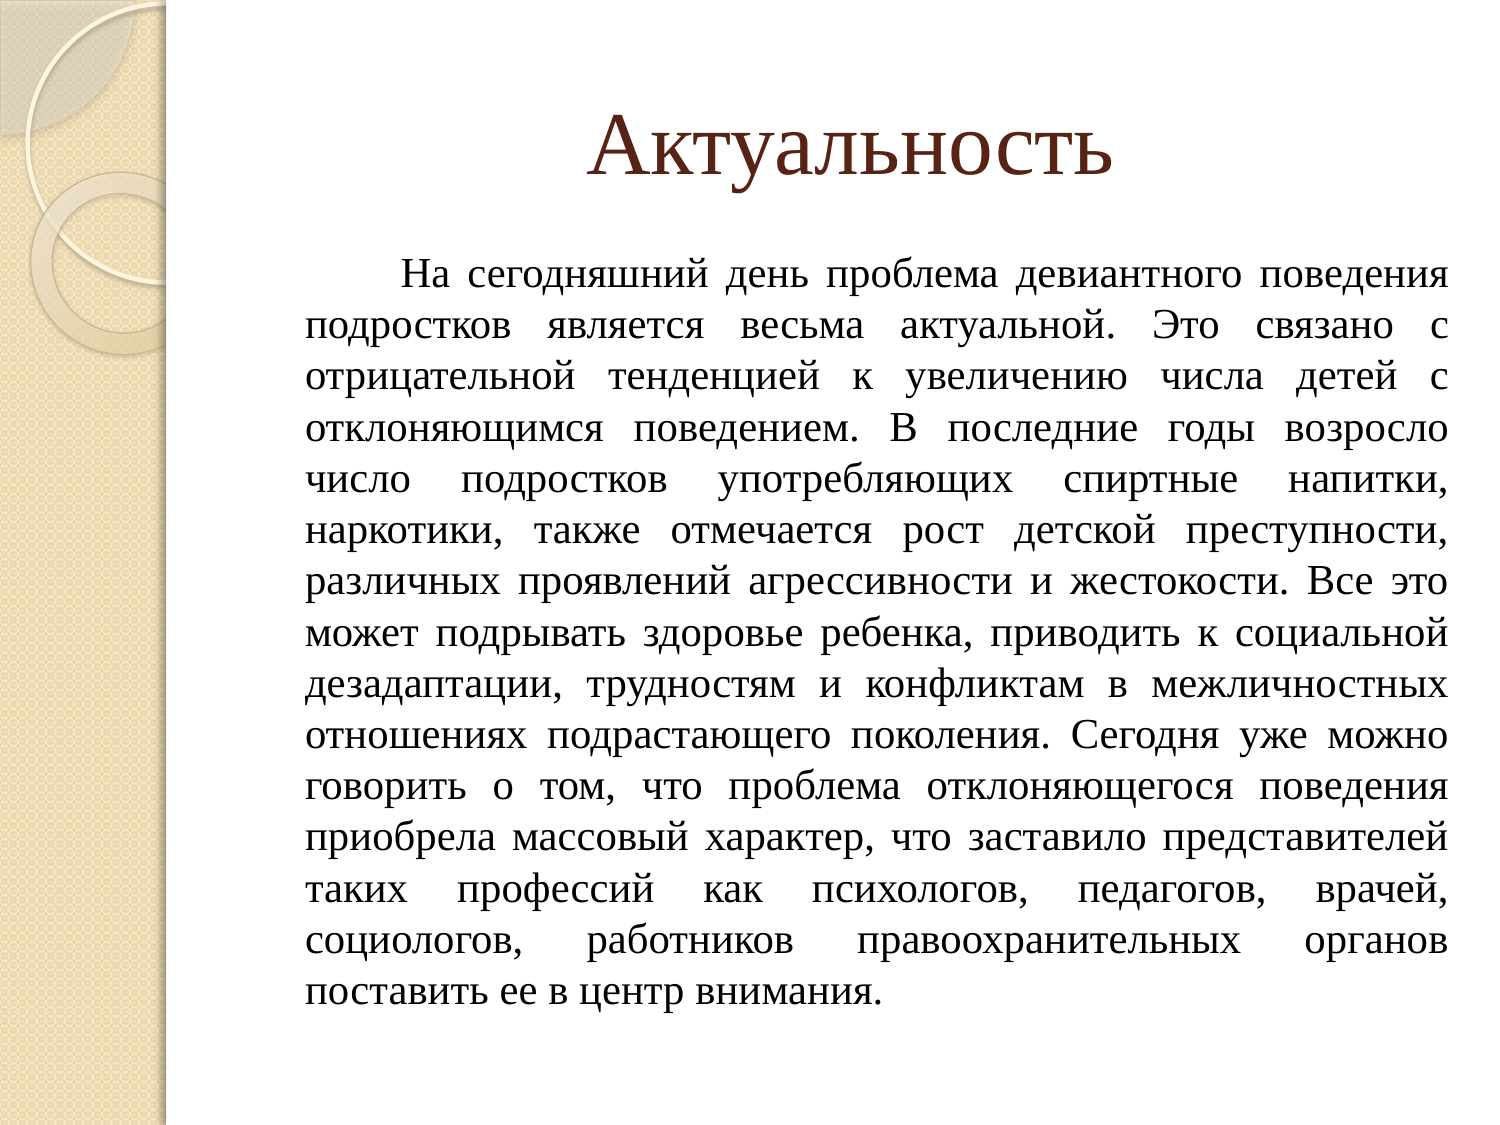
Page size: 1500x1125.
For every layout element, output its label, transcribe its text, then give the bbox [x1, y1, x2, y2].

title Актуальность [235, 45, 1466, 233]
list На сегодняшний день проблема девиантного поведения подростков является весьма актуальной. Это связано с отрицательной тенденцией к увеличению числа детей с отклоняющимся поведением. В последние годы возросло число подростков употребляющих спиртные напитки, наркотики, также отмечается рост детской преступности, различных проявлений агрессивности и жестокости. Все это может подрывать здоровье ребенка, приводить к социальной дезадаптации, трудностям и конфликтам в межличностных отношениях подрастающего поколения. Сегодня уже можно говорить о том, что проблема отклоняющегося поведения приобрела массовый характер, что заставило представителей таких профессий как психологов, педагогов, врачей, социологов, работников правоохранительных органов поставить ее в центр внимания. [235, 237, 1466, 1025]
